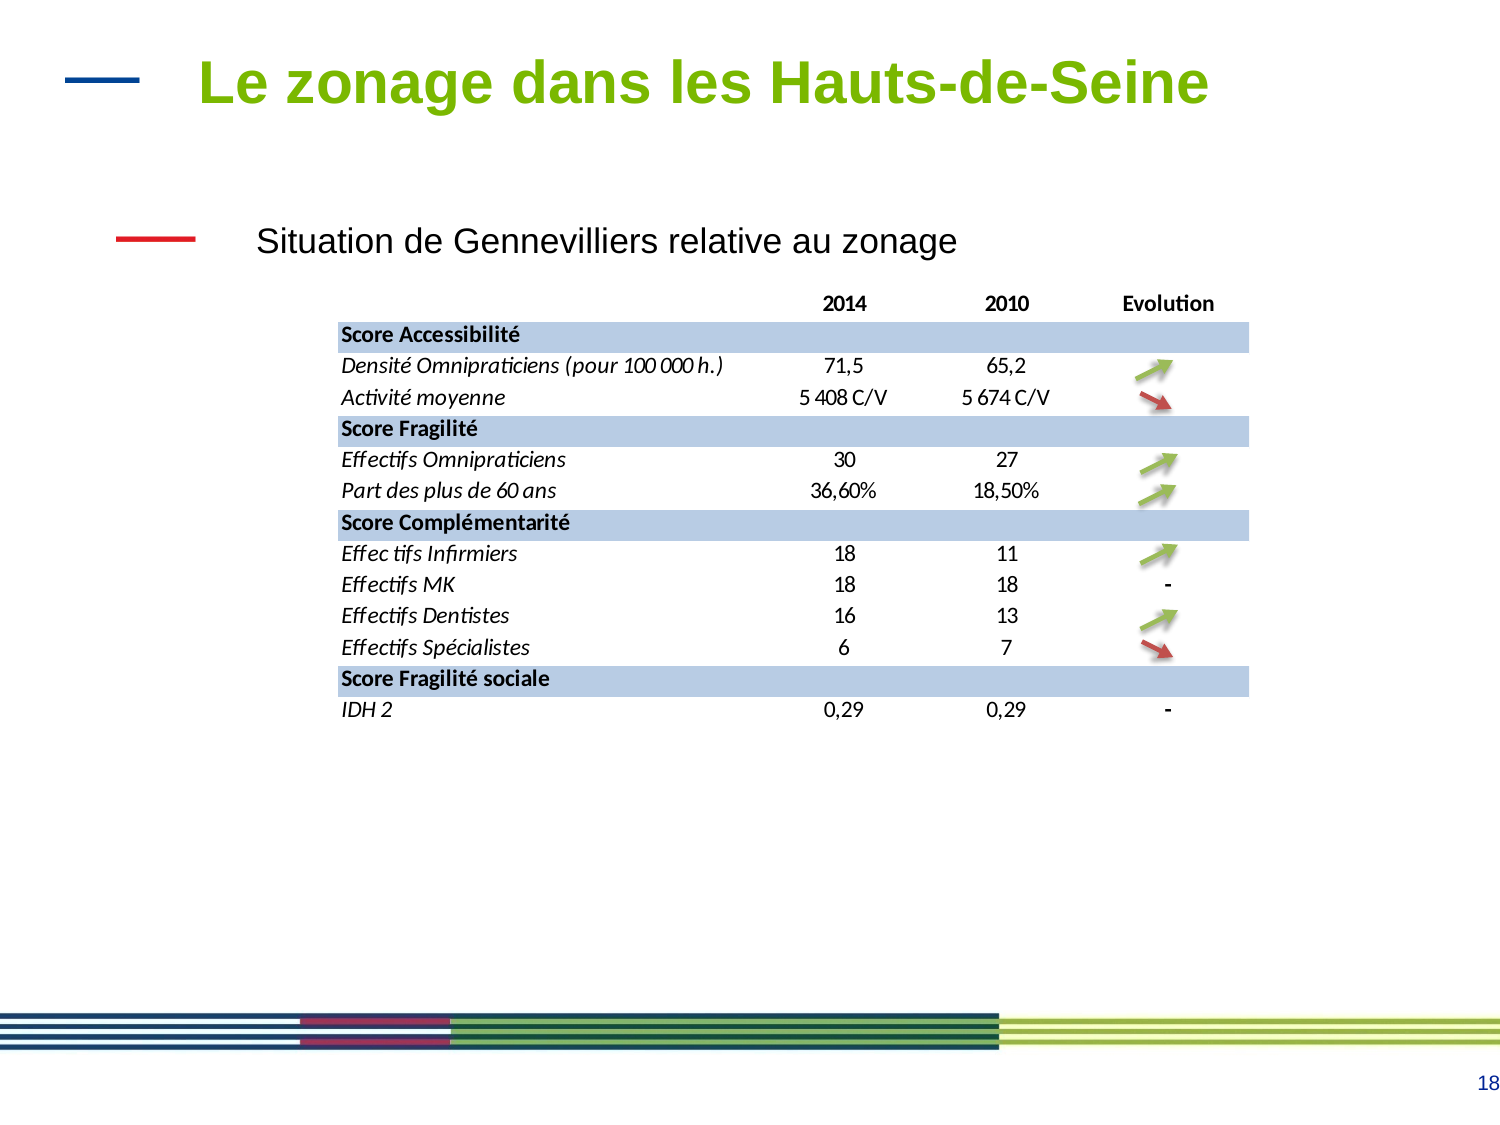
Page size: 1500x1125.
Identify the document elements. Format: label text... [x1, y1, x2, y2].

picture [115, 232, 196, 246]
picture [0, 999, 1500, 1063]
text_box Situation de Gennevilliers relative au zonage [100, 160, 1412, 836]
picture [336, 290, 1251, 731]
picture [64, 73, 140, 87]
text_box Le zonage dans les Hauts-de-Seine [49, 36, 1388, 224]
